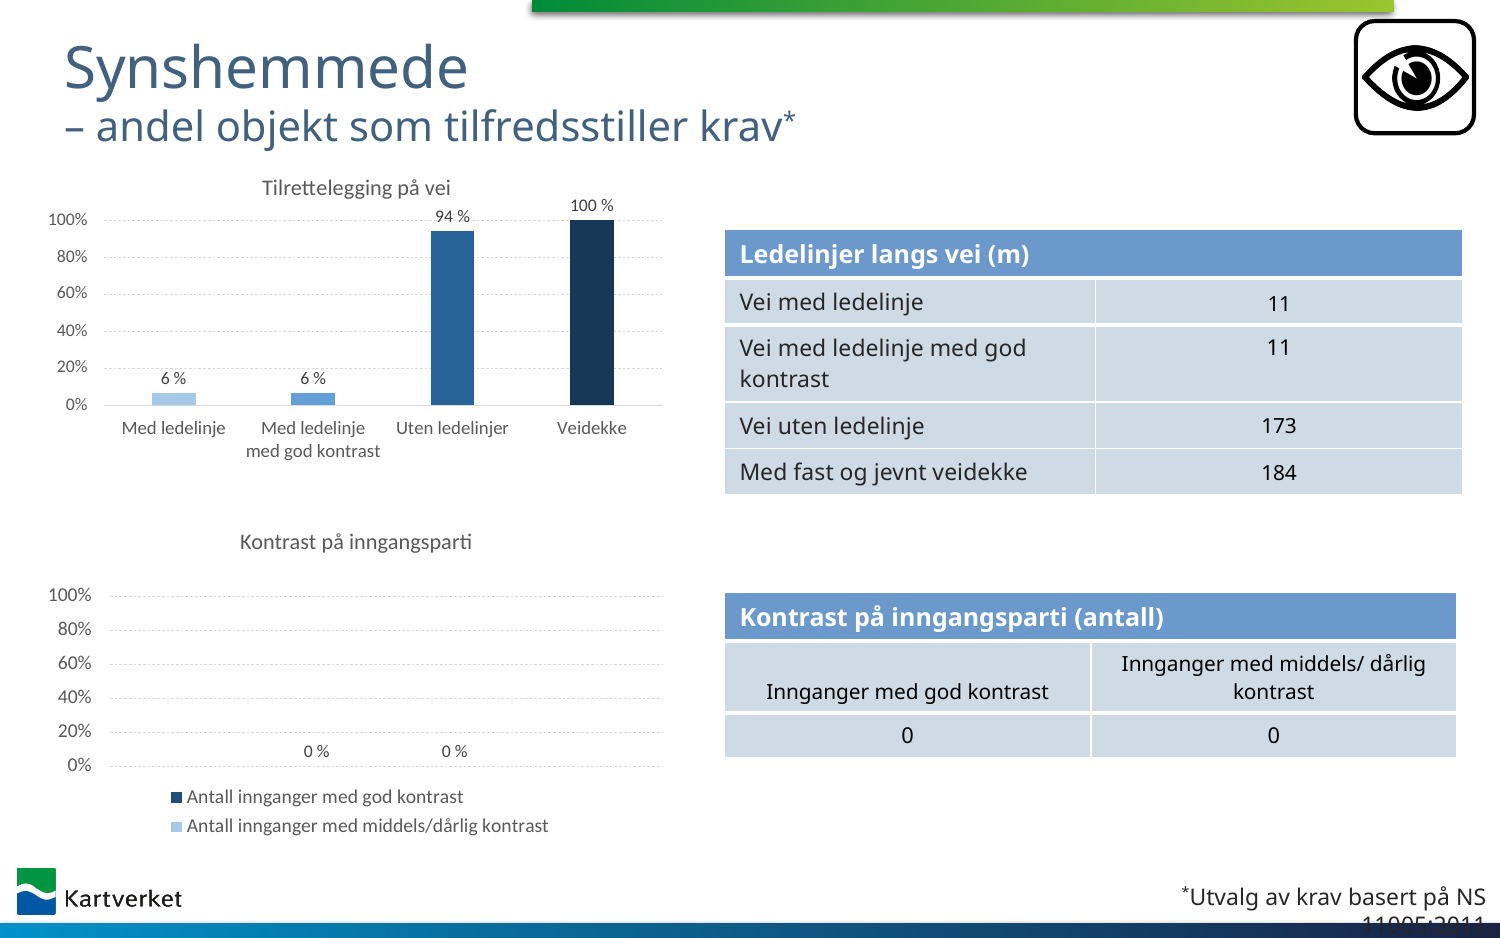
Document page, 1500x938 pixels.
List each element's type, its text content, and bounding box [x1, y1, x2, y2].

picture [41, 520, 673, 846]
table_cell 11 [1096, 280, 1462, 323]
table_cell 184 [1096, 449, 1462, 494]
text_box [1355, 20, 1475, 134]
table_cell Innganger med god kontrast [725, 643, 1090, 711]
table_header Kontrast på inngangsparti (antall) [725, 593, 1456, 639]
table_cell 173 [1096, 403, 1462, 448]
table_cell Vei med ledelinje med god kontrast [725, 327, 1095, 401]
picture [41, 166, 673, 492]
table_cell Vei uten ledelinje [725, 403, 1095, 448]
text_box *Utvalg av krav basert på NS 11005:2011 [1068, 873, 1500, 938]
table_cell 0 [725, 715, 1090, 757]
table_cell Med fast og jevnt veidekke [725, 449, 1095, 494]
table_header Ledelinjer langs vei (m) [725, 230, 1462, 276]
text_box Synshemmede – andel objekt som tilfredsstiller krav* [49, 24, 1431, 158]
table_cell Vei med ledelinje [725, 280, 1095, 323]
table_cell 11 [1096, 327, 1462, 401]
table_cell Innganger med middels/ dårlig kontrast [1092, 643, 1456, 711]
table_cell 0 [1092, 715, 1456, 757]
